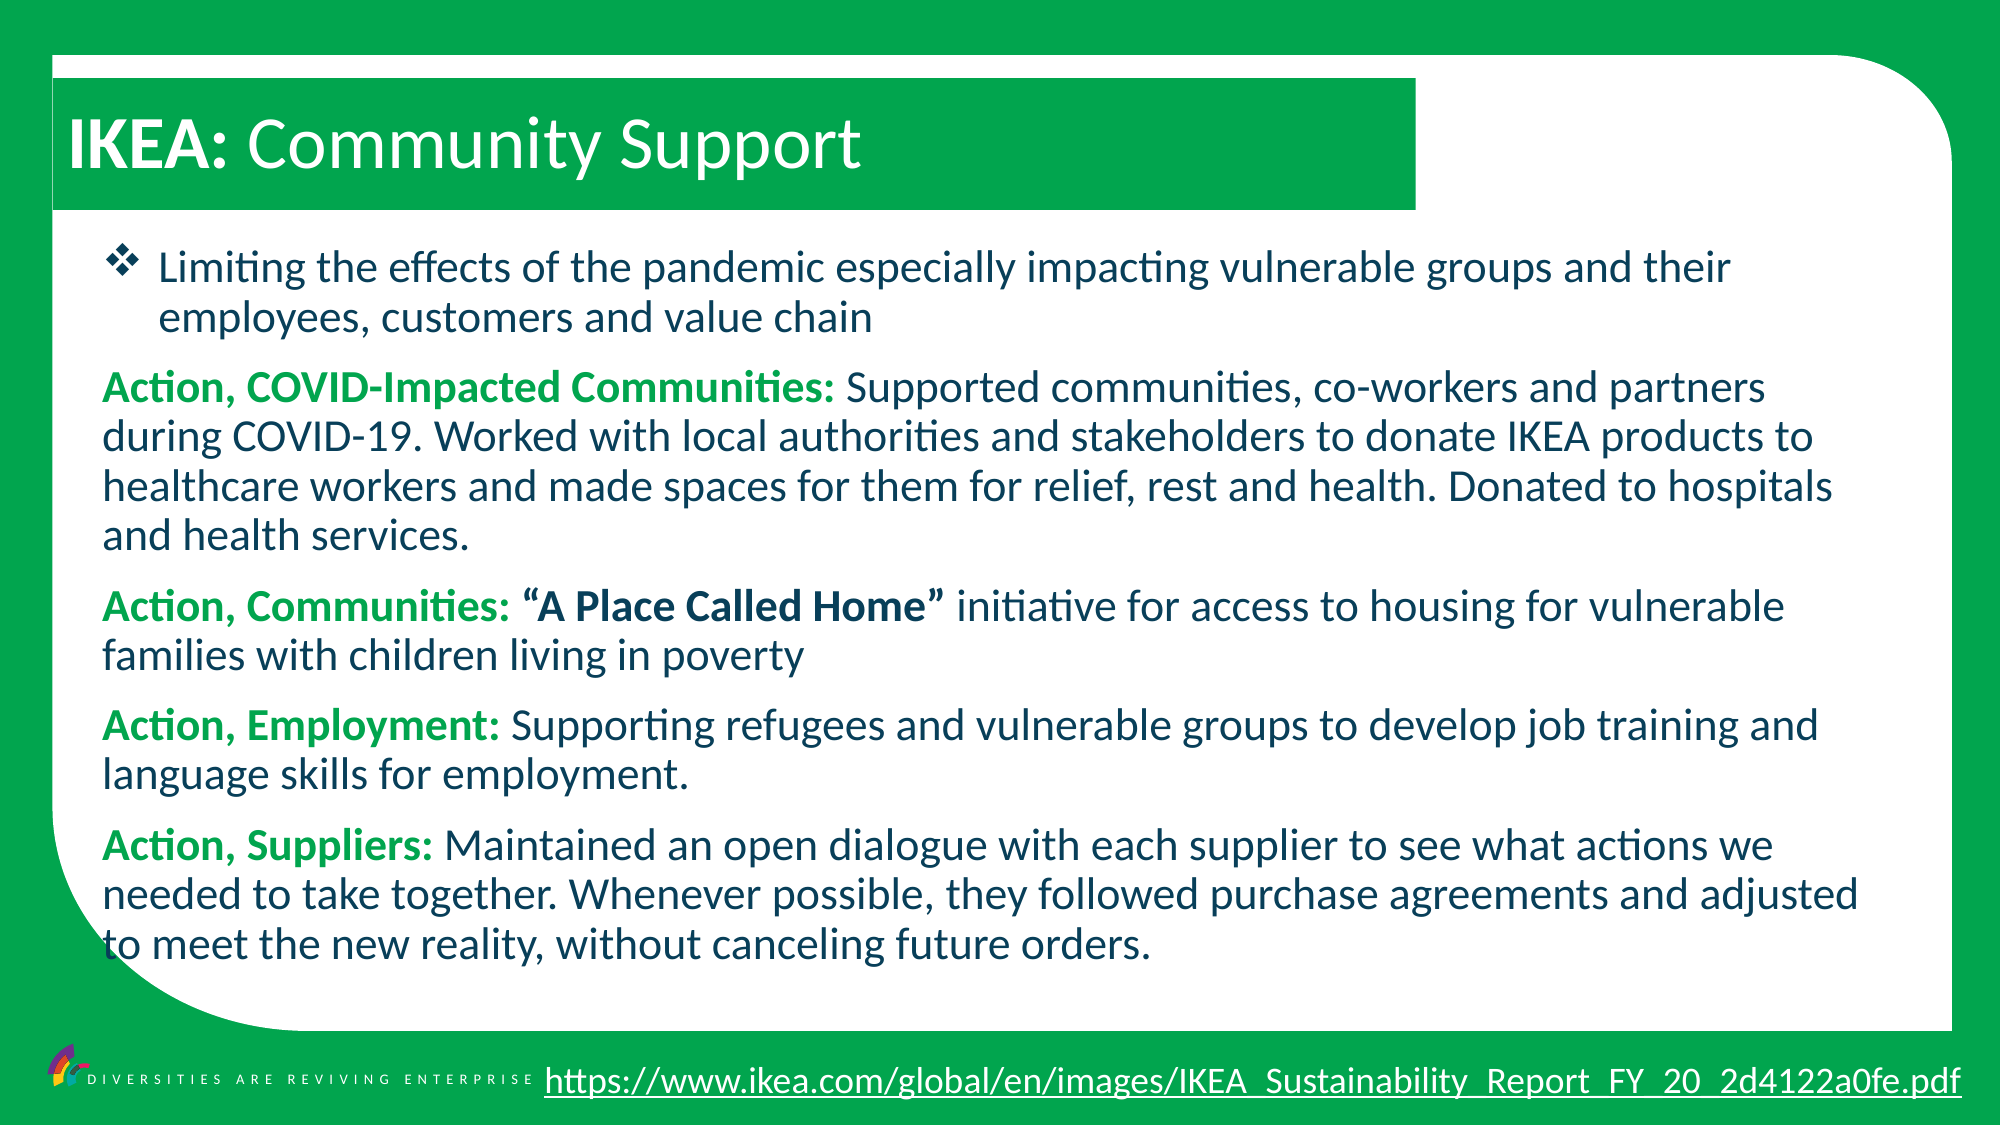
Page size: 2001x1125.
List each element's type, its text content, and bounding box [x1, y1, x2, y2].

text_box https://www.ikea.com/global/en/images/IKEA_Sustainability_Report_FY_20_2d4122a0fe.pdf [529, 1048, 1988, 1109]
list Limiting the effects of the pandemic especially impacting vulnerable groups and their employees, customers and value chain Action, COVID-Impacted Communities: Supported communities, co-workers and partners during COVID-19. Worked with local authorities and stakeholders to donate IKEA products to healthcare workers and made spaces for them for relief, rest and health. Donated to hospitals and health services. Action, Communities: “A Place Called Home” initiative for access to housing for vulnerable families with children living in poverty Action, Employment: Supporting refugees and vulnerable groups to develop job training and language skills for employment. Action, Suppliers: Maintained an open dialogue with each supplier to see what actions we needed to take together. Whenever possible, they followed purchase agreements and adjusted to meet the new reality, without canceling future orders. [87, 235, 1894, 868]
list IKEA: Community Support [52, 78, 1416, 210]
